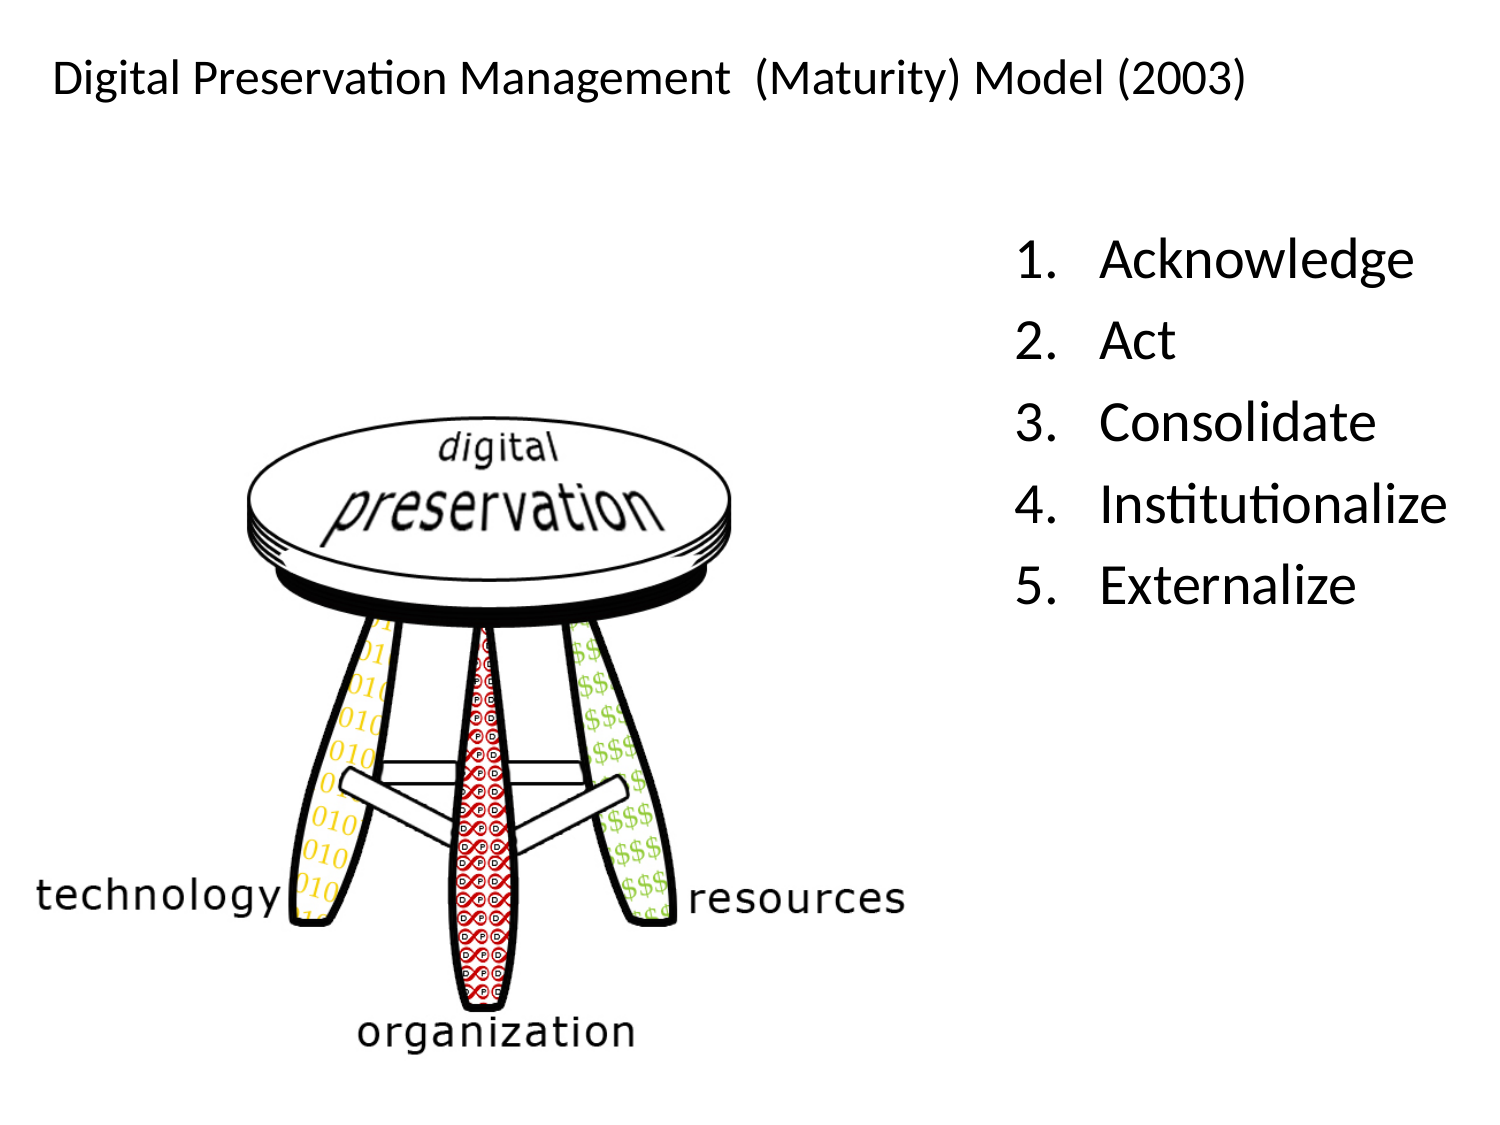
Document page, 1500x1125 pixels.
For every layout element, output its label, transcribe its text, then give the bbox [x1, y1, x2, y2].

text_box Digital Preservation Management (Maturity) Model (2003) [37, 37, 1413, 113]
picture [24, 398, 944, 1088]
text_box Acknowledge Act Consolidate Institutionalize Externalize [999, 212, 1488, 650]
